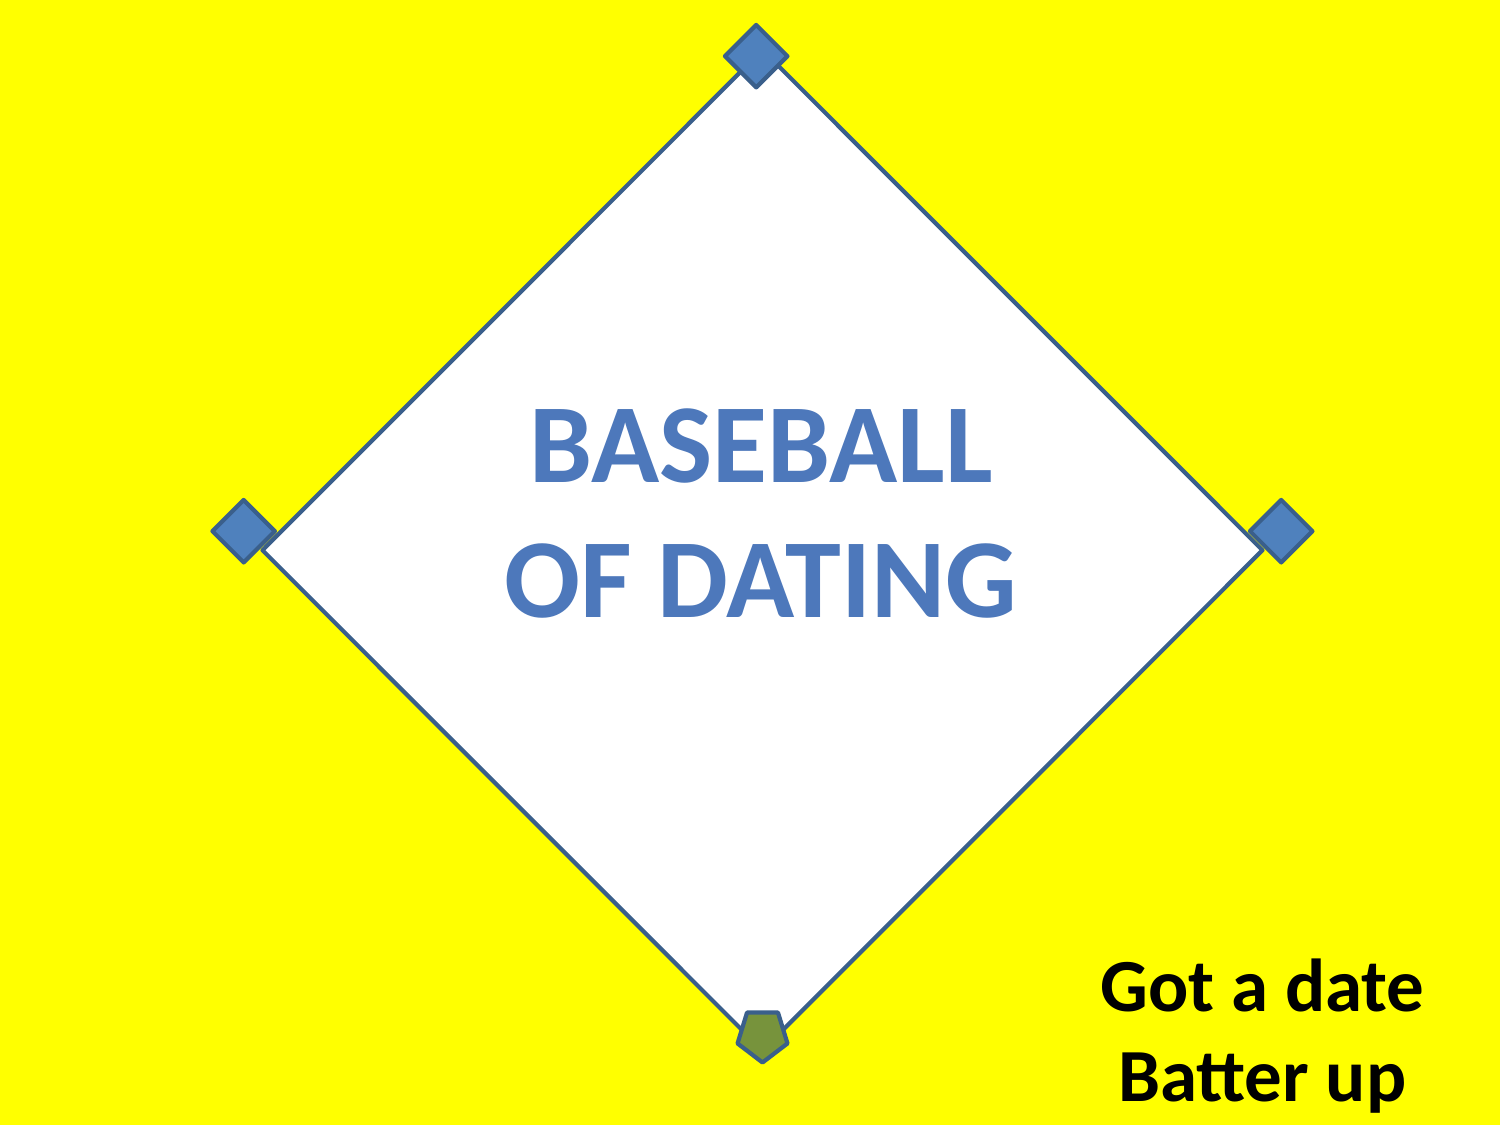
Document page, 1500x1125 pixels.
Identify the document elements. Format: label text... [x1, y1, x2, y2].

text_box Baseball Of Dating [489, 362, 1033, 648]
text_box [1247, 497, 1315, 565]
text_box [735, 1010, 790, 1065]
text_box [210, 497, 277, 565]
text_box [722, 22, 790, 90]
text_box [260, 66, 1265, 1030]
text_box Got a date Batter up [1026, 929, 1499, 1125]
